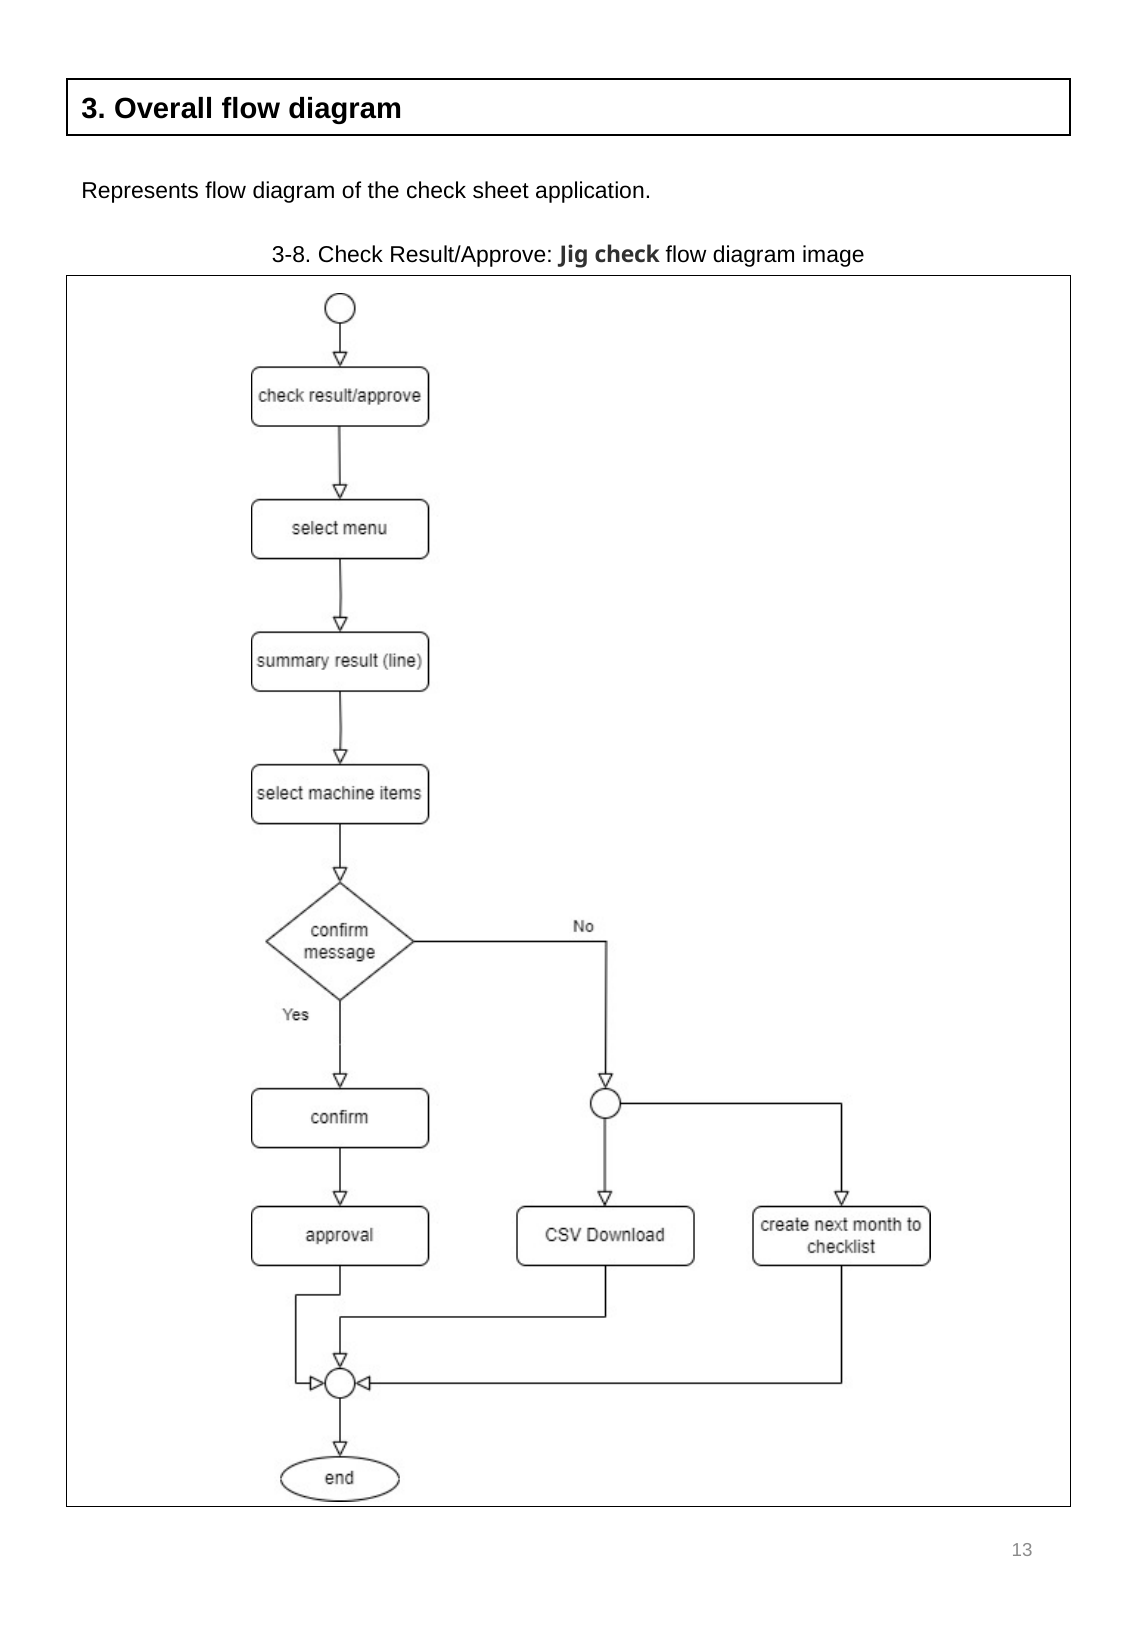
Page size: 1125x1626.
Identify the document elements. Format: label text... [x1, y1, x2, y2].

text_box 3-8. Check Result/Approve: Jig check flow diagram image [66, 232, 1071, 274]
slide_number 13 [794, 1507, 1048, 1593]
text_box 3. Overall flow diagram [66, 78, 1071, 136]
text_box [66, 274, 1071, 1507]
picture [251, 293, 931, 1502]
text_box Represents flow diagram of the check sheet application. [66, 168, 1071, 211]
